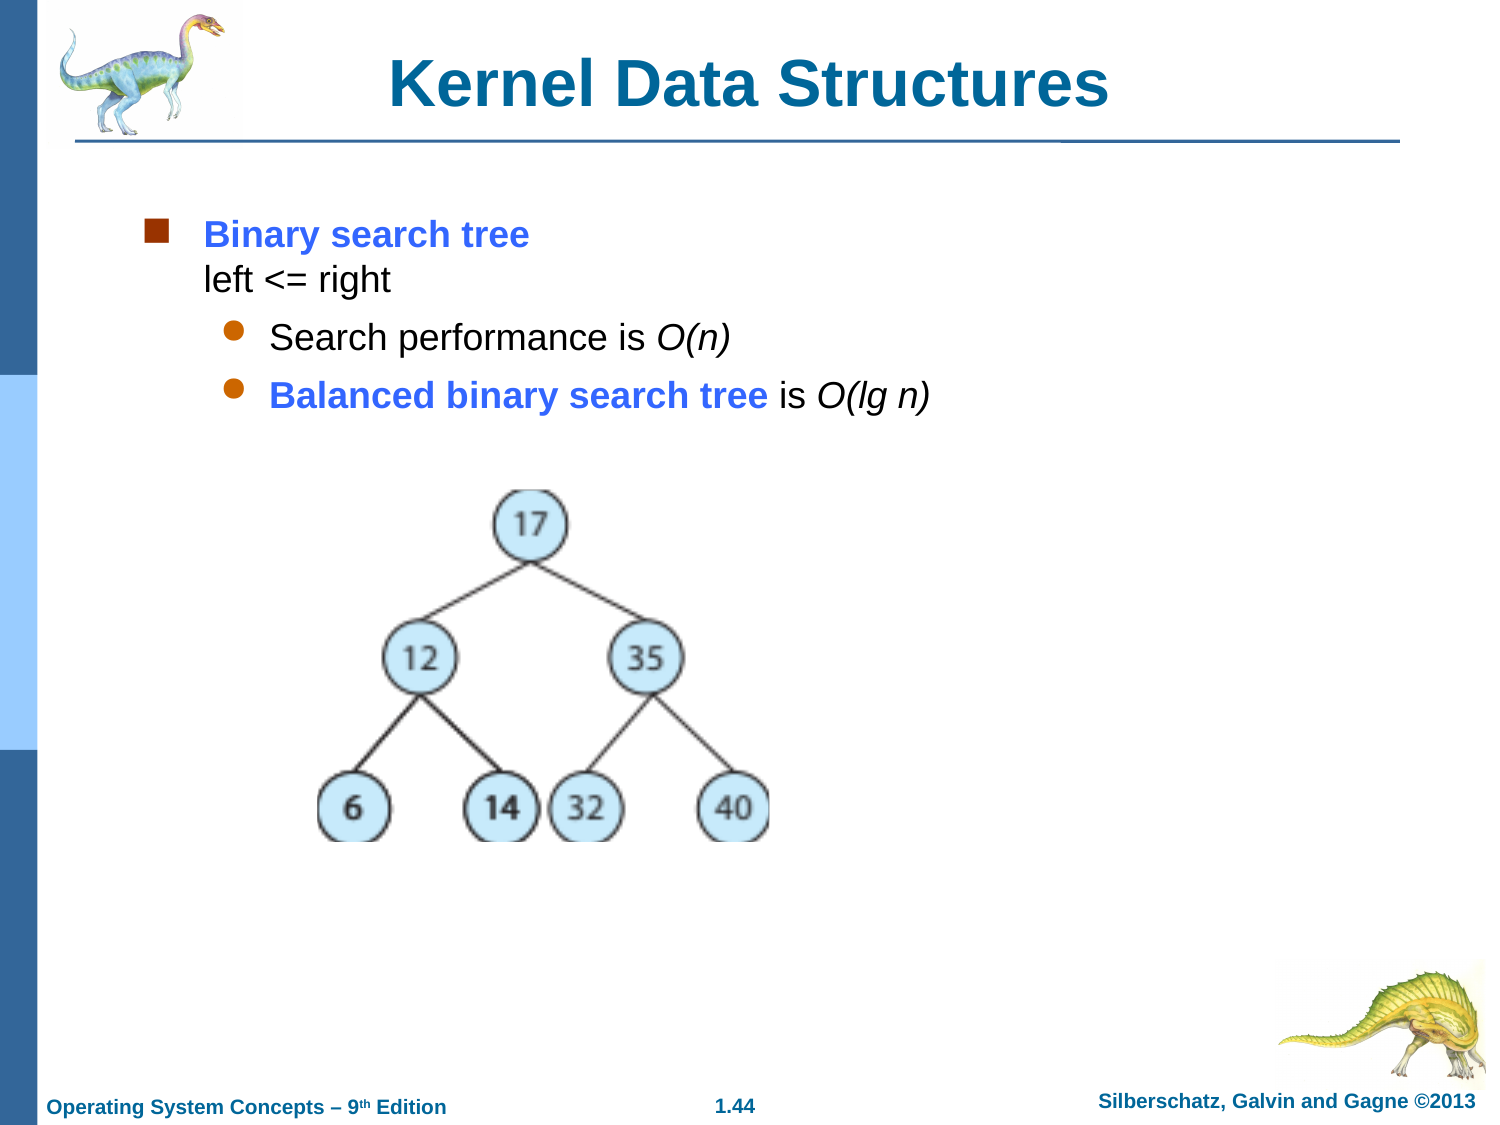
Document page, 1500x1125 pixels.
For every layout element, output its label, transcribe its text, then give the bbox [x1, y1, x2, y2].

picture [317, 488, 770, 842]
picture [46, 0, 243, 149]
picture [1275, 959, 1486, 1090]
list Binary search tree left <= right Search performance is O(n) Balanced binary search tree is O(lg n) [132, 202, 1030, 466]
title Kernel Data Structures [74, 32, 1426, 128]
